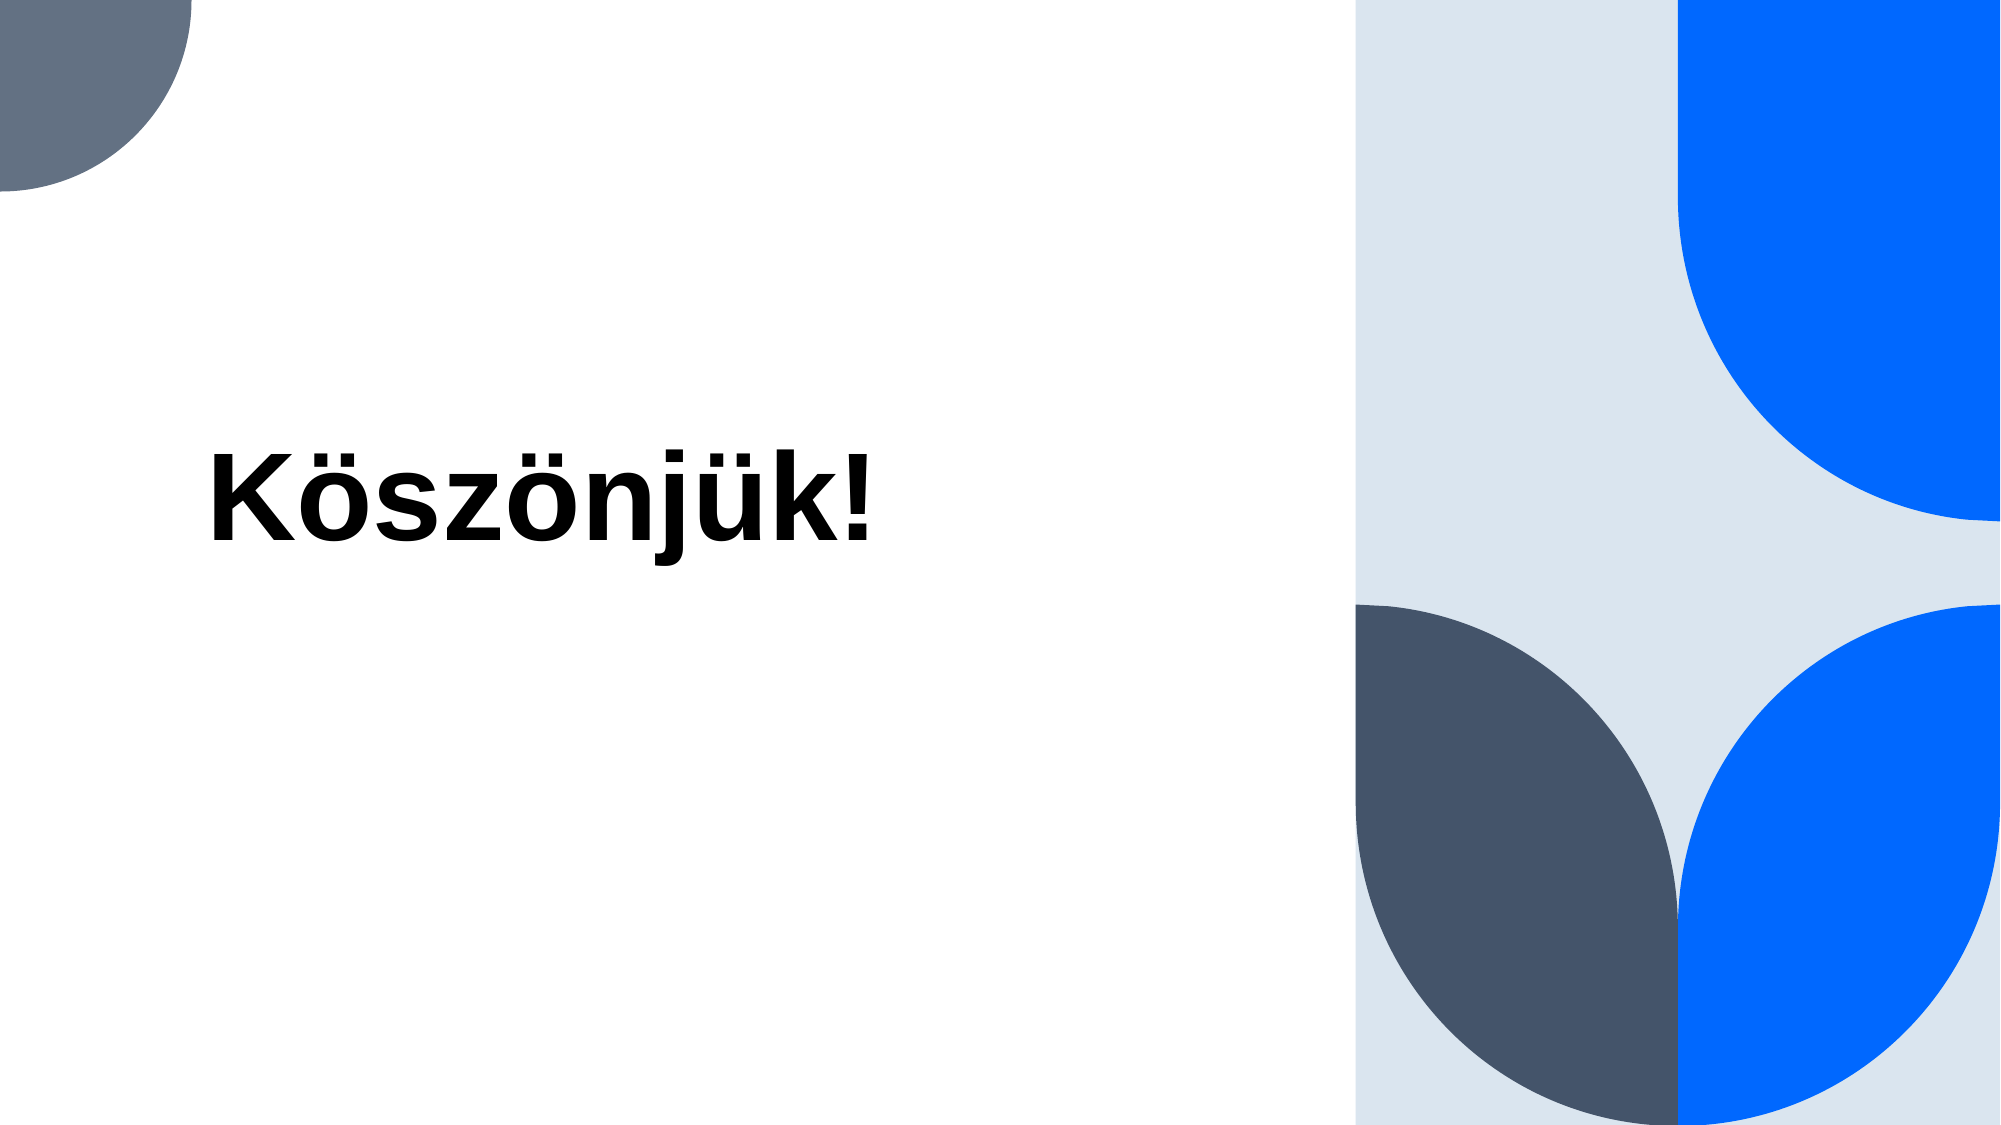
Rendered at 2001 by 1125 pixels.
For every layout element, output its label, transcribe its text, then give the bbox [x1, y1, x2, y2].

title Köszönjük! [191, 351, 1212, 576]
